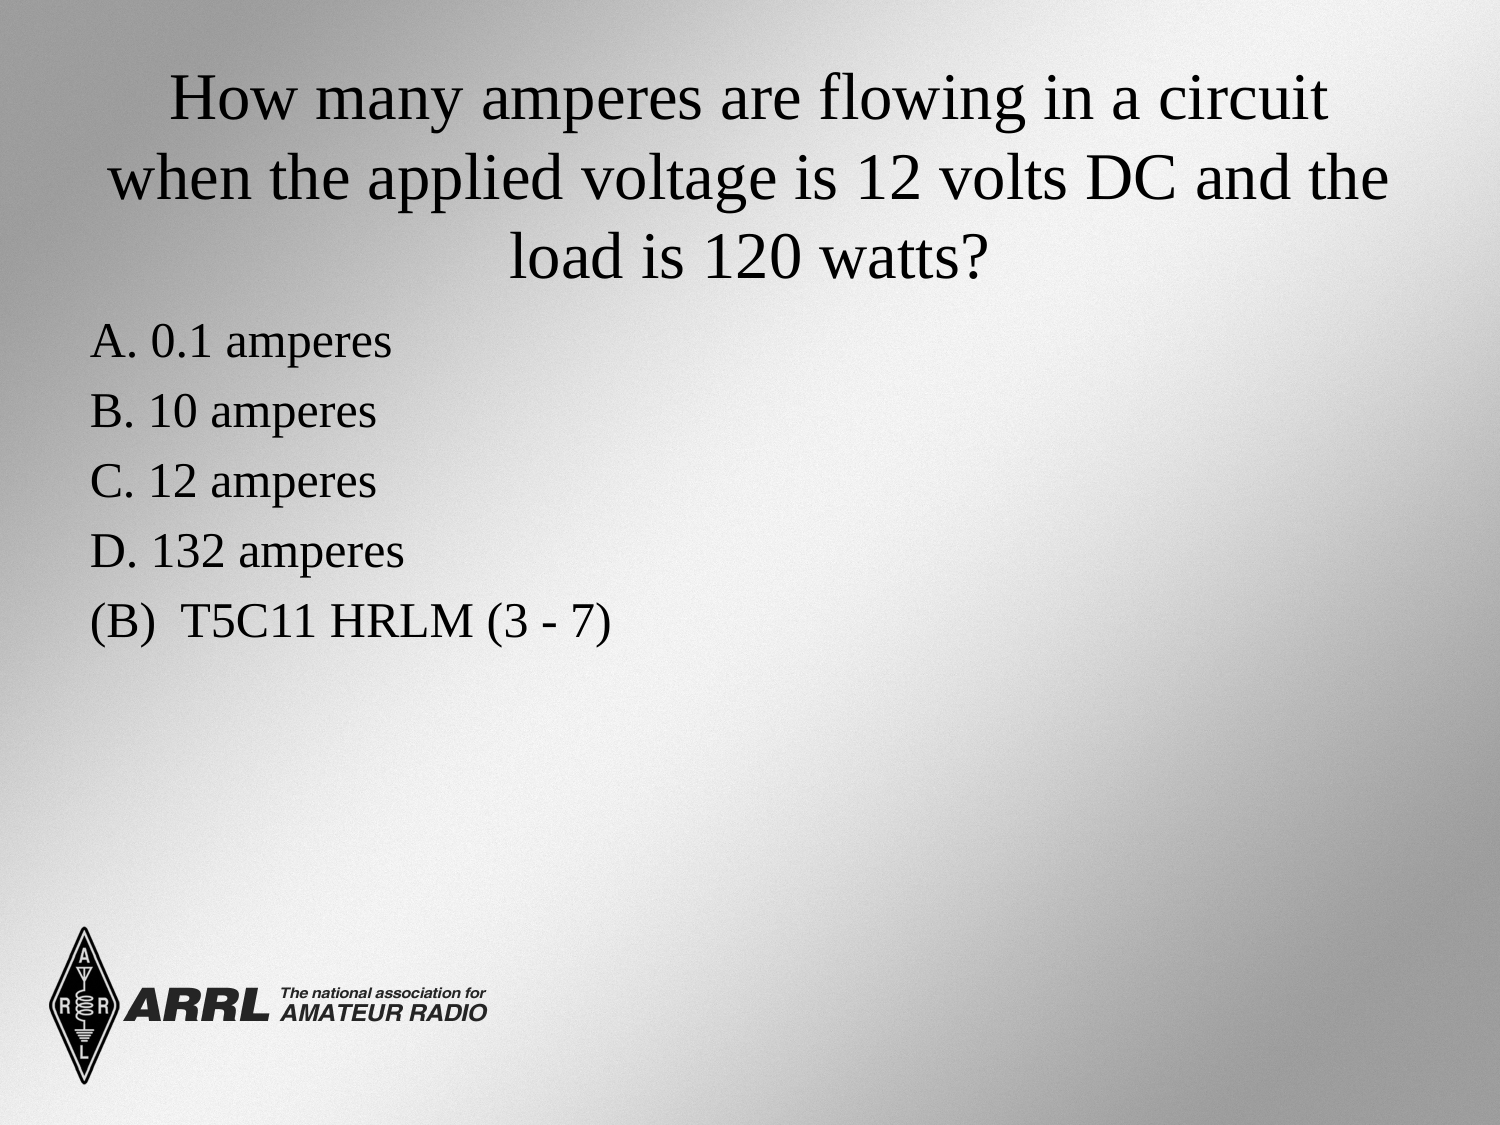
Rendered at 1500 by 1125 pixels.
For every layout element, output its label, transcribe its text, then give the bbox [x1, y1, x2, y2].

list A. 0.1 amperes B. 10 amperes C. 12 amperes D. 132 amperes (B) T5C11 HRLM (3 - 7) [75, 299, 1425, 1005]
title How many amperes are flowing in a circuit when the applied voltage is 12 volts DC and the load is 120 watts? [75, 45, 1425, 233]
picture [0, 0, 1500, 1125]
